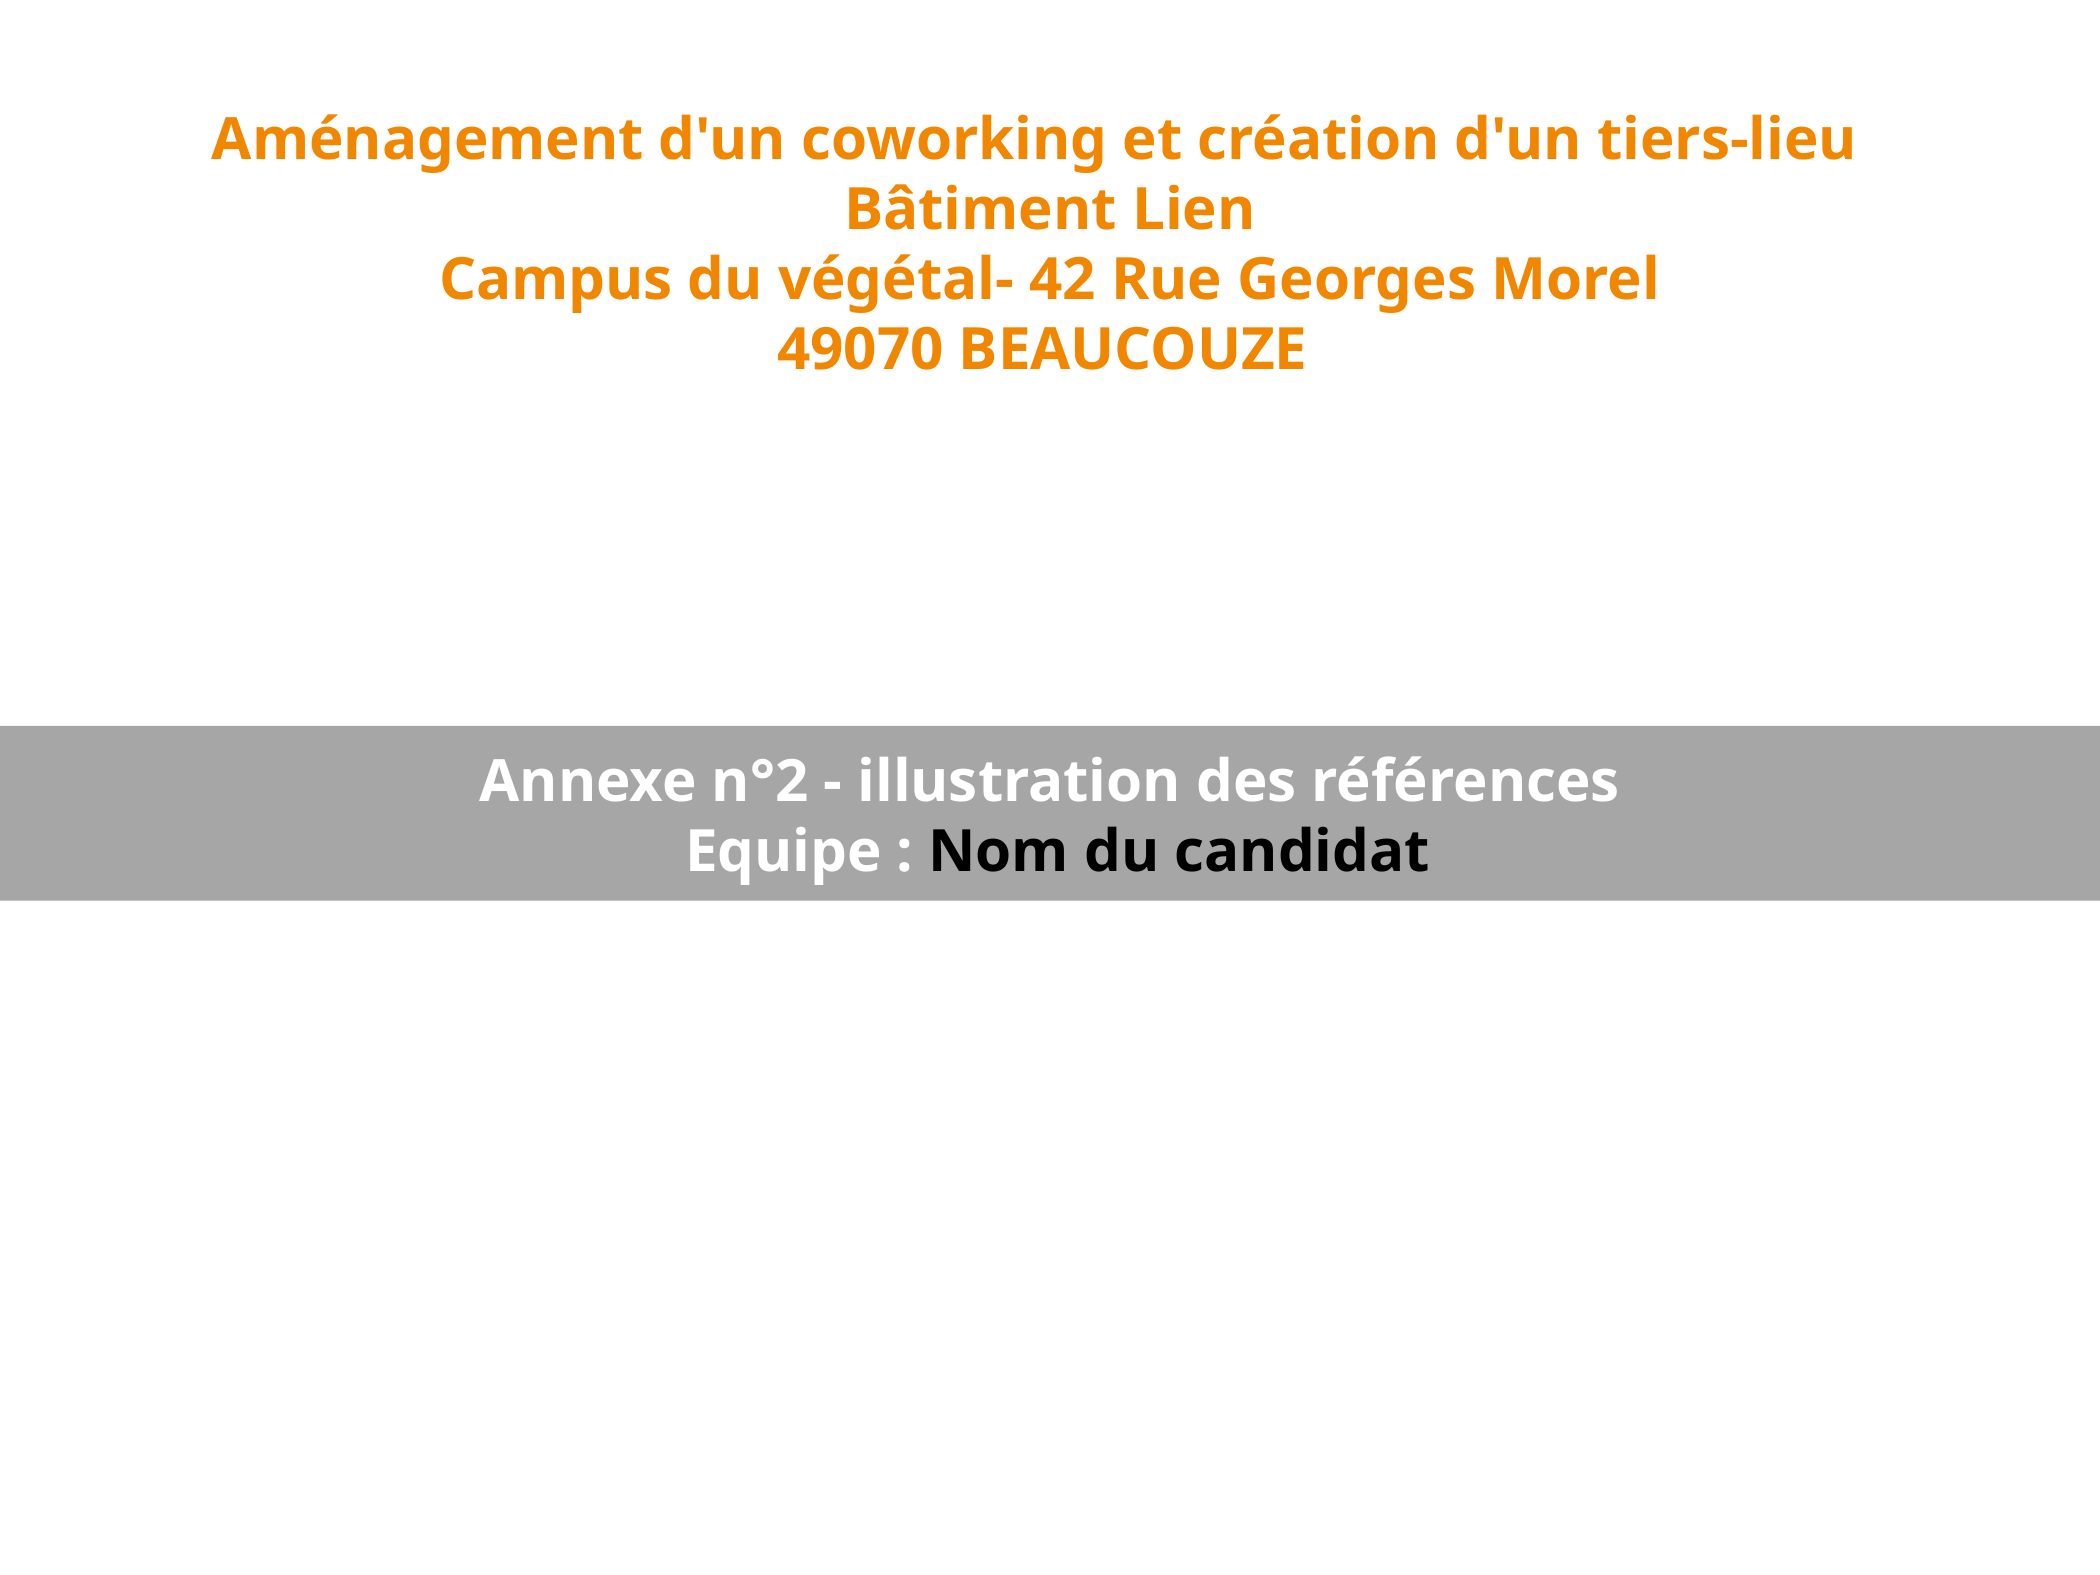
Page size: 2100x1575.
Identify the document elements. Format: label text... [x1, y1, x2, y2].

text_box Annexe n°2 - illustration des références Equipe : Nom du candidat [0, 725, 2100, 902]
text_box Aménagement d'un coworking et création d'un tiers-lieu Bâtiment Lien Campus du végétal- 42 Rue Georges Morel 49070 BEAUCOUZE [148, 94, 1952, 389]
